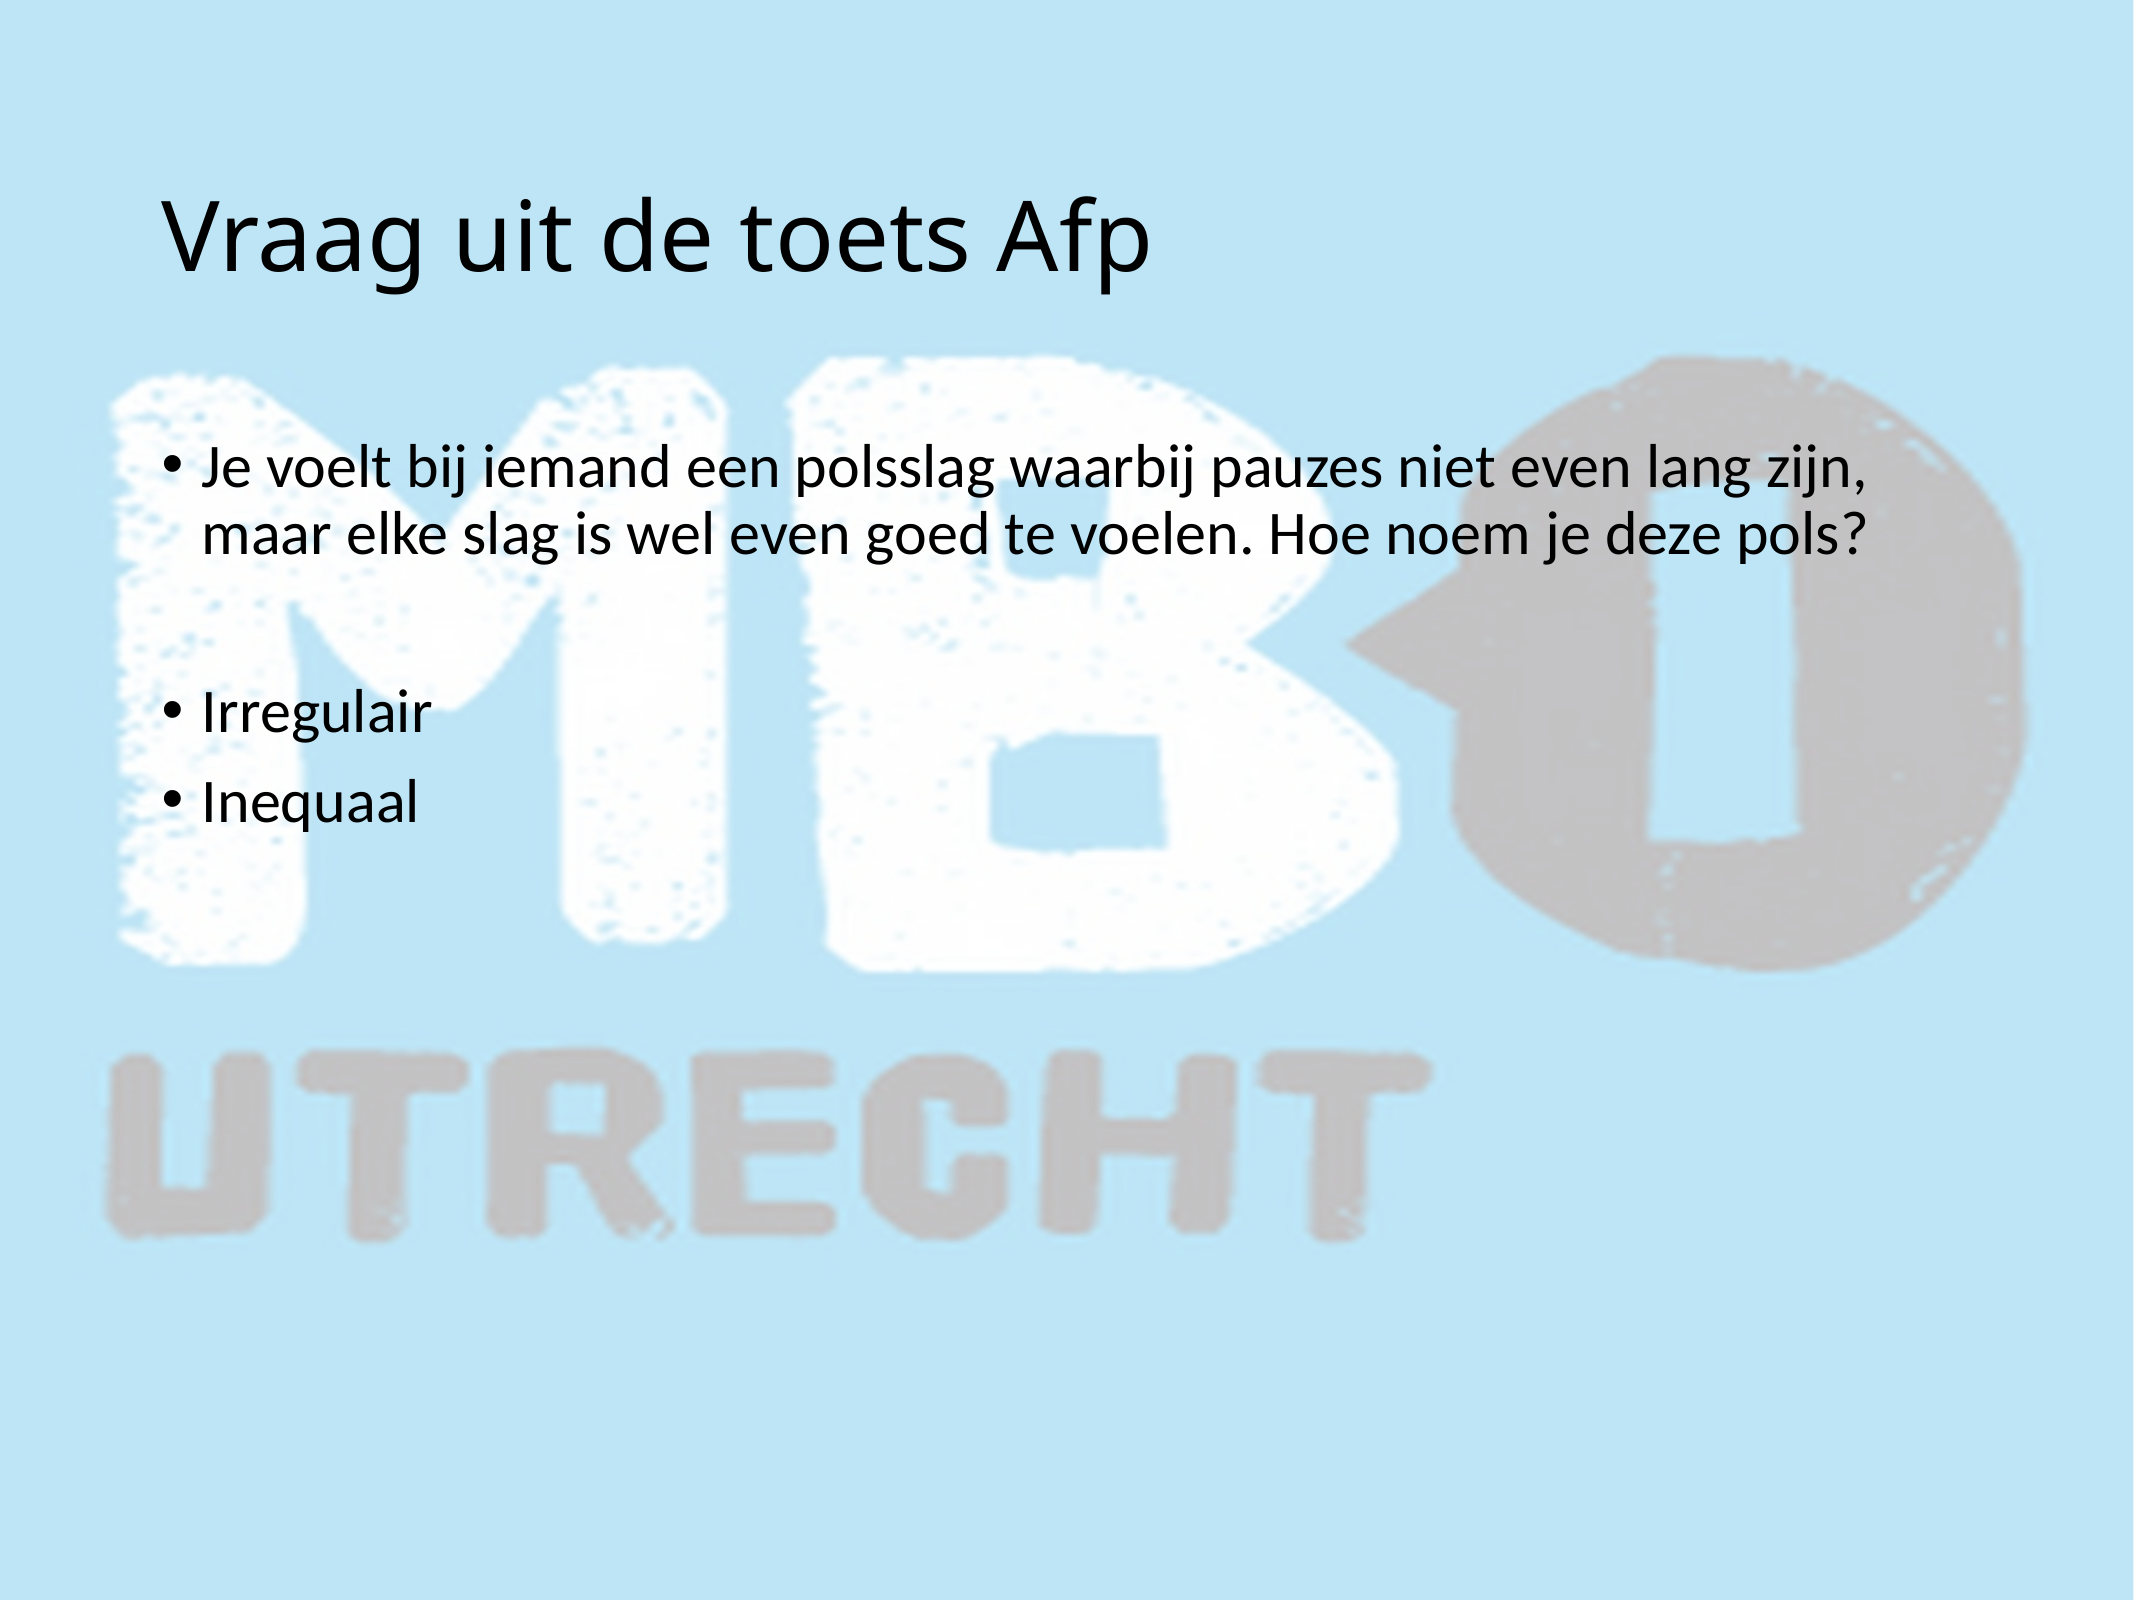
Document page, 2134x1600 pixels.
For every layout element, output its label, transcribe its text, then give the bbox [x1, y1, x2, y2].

list Je voelt bij iemand een polsslag waarbij pauzes niet even lang zijn, maar elke slag is wel even goed te voelen. Hoe noem je deze pols? Irregulair Inequaal [146, 425, 1987, 1442]
title Vraag uit de toets Afp [146, 85, 1987, 395]
